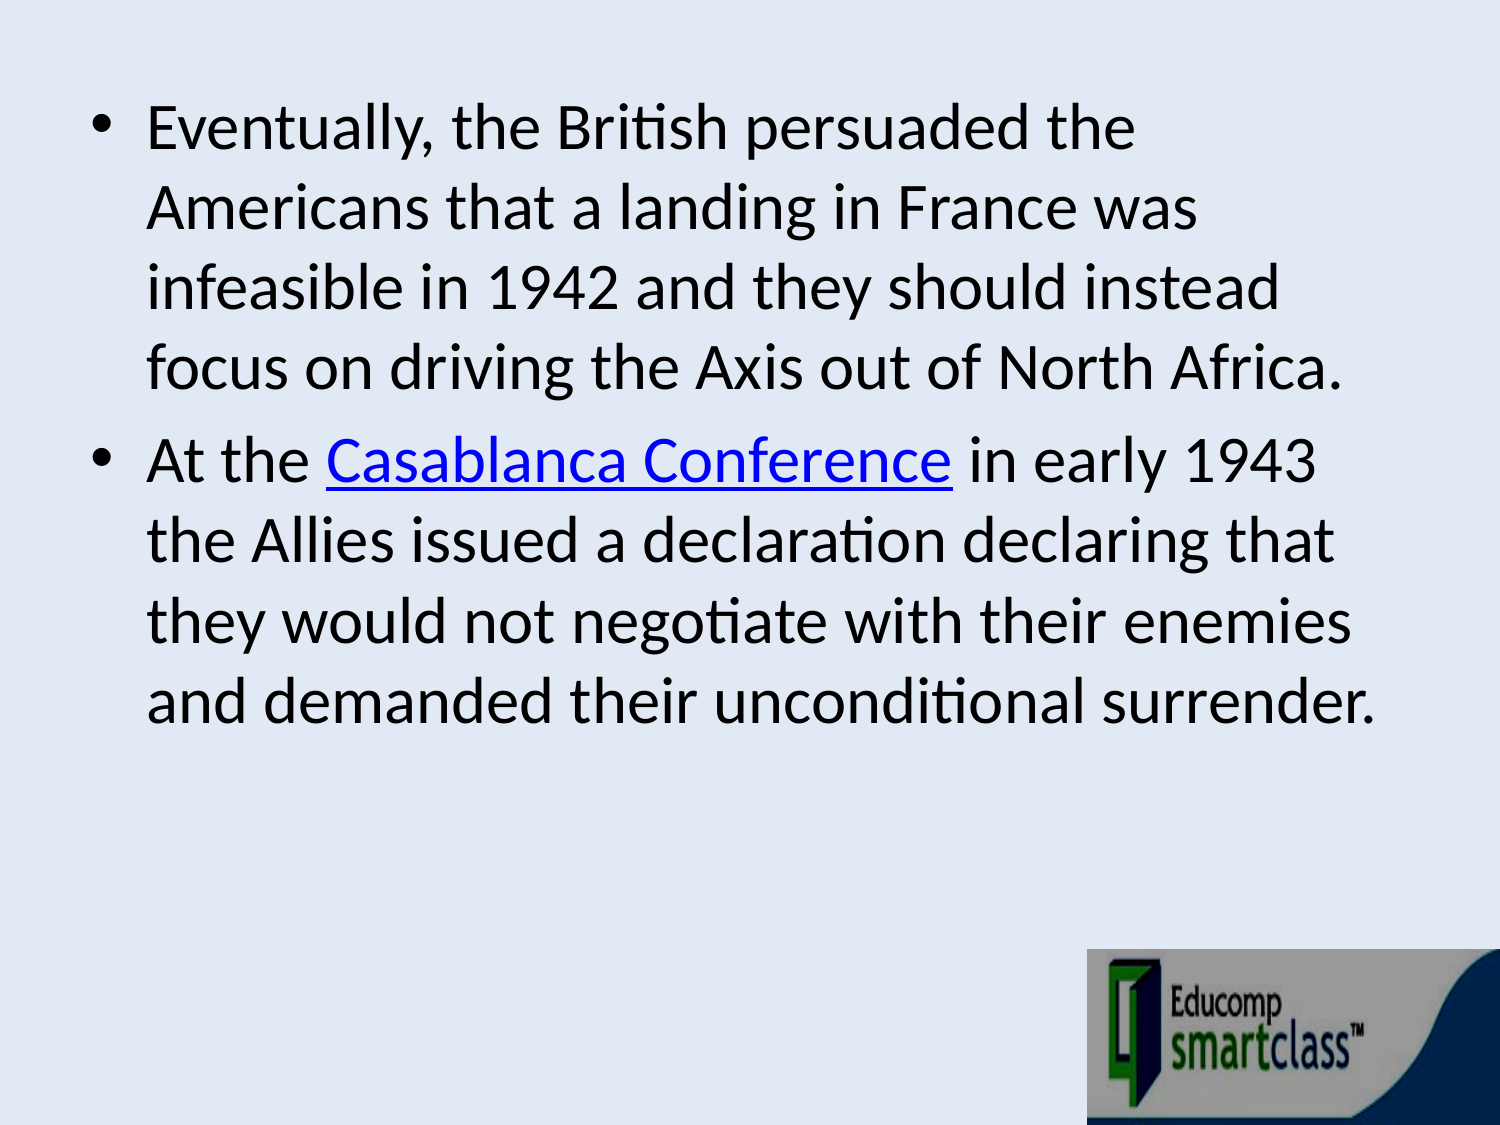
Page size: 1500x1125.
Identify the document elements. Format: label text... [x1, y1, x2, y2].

list Eventually, the British persuaded the Americans that a landing in France was infeasible in 1942 and they should instead focus on driving the Axis out of North Africa. At the Casablanca Conference in early 1943 the Allies issued a declaration declaring that they would not negotiate with their enemies and demanded their unconditional surrender. [75, 75, 1425, 1005]
picture [1087, 949, 1500, 1125]
